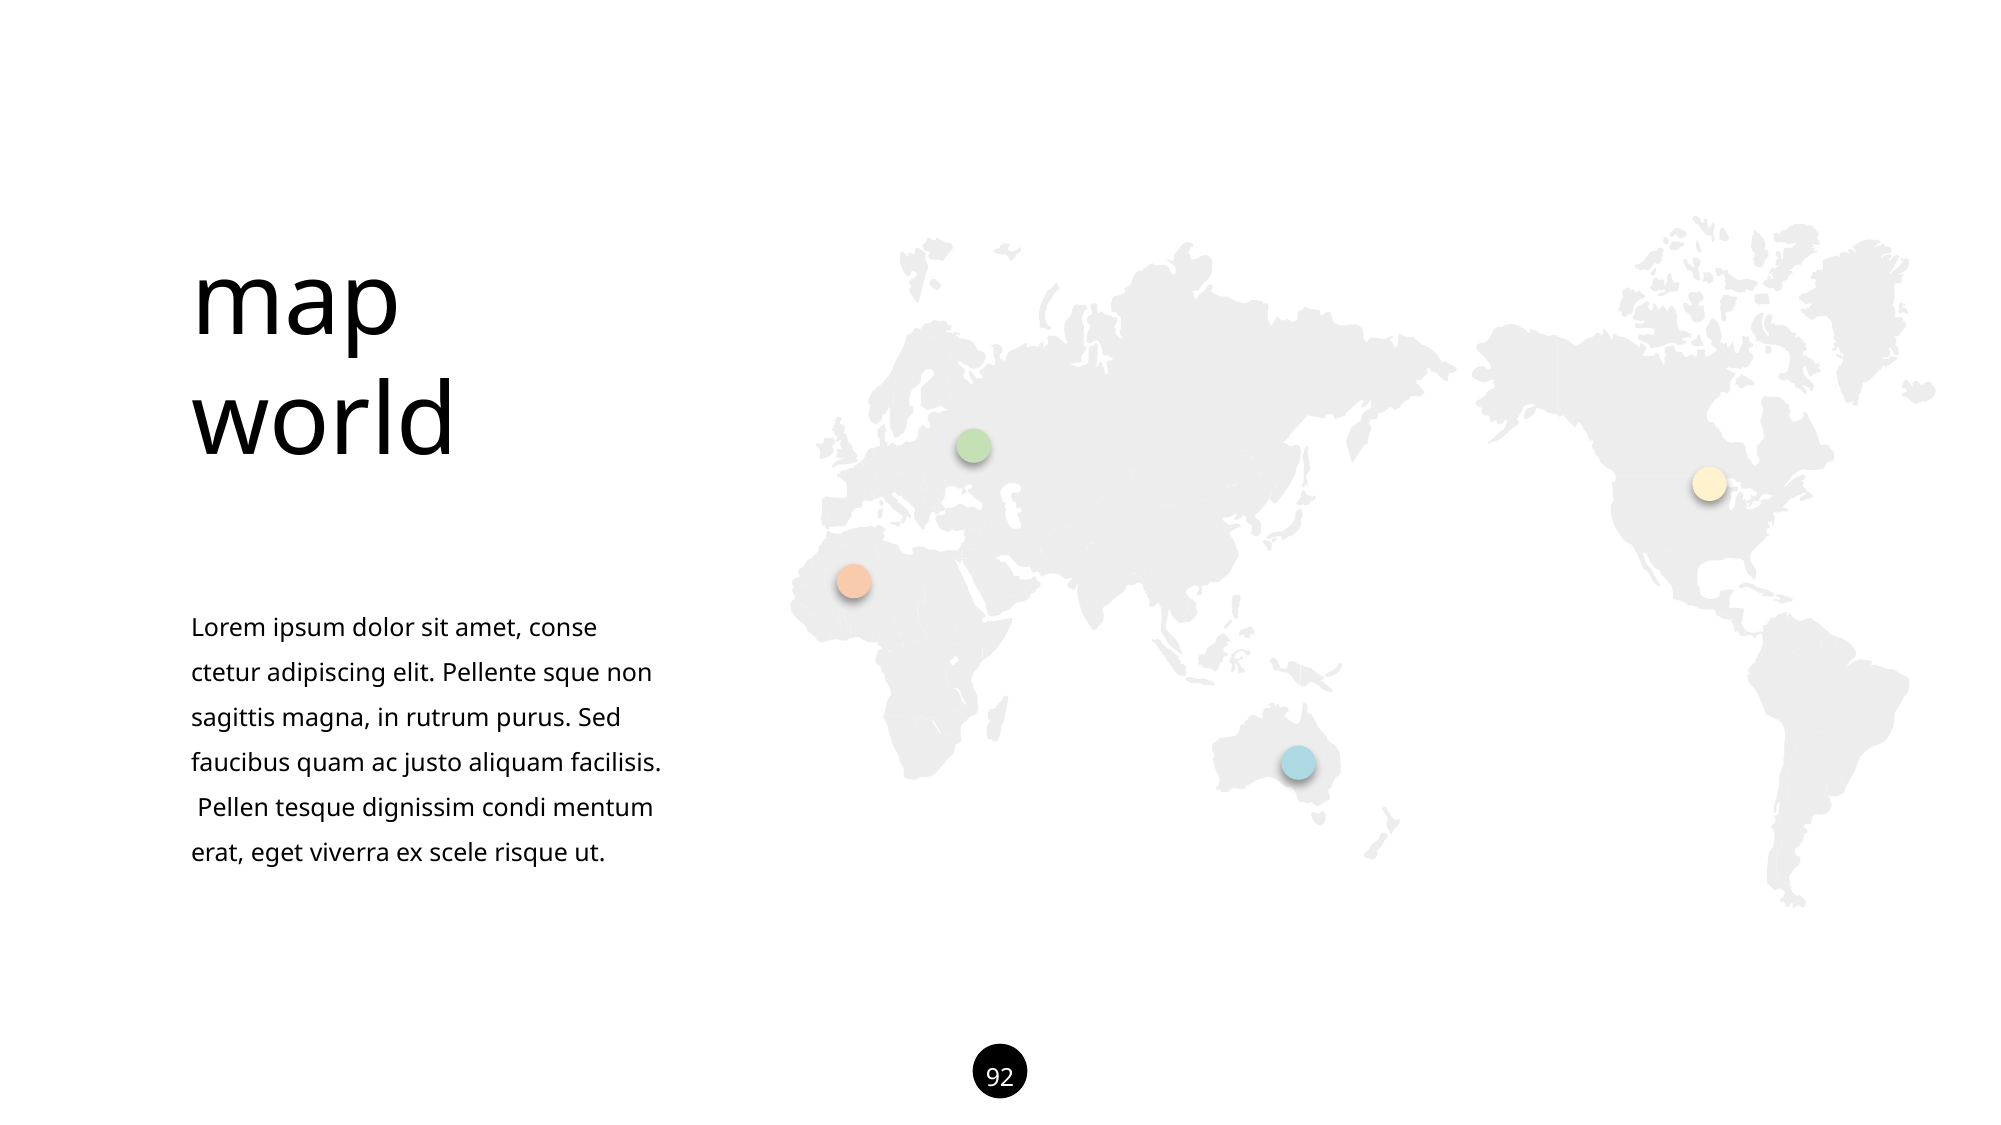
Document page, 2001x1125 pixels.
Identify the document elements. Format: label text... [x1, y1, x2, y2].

text_box map world [176, 227, 518, 482]
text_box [790, 216, 1936, 909]
text_box Lorem ipsum dolor sit amet, conse ctetur adipiscing elit. Pellente sque non sagittis magna, in rutrum purus. Sed faucibus quam ac justo aliquam facilisis. Pellen tesque dignissim condi mentum erat, eget viverra ex scele risque ut. [176, 589, 682, 874]
text_box 92 [962, 1039, 1038, 1099]
